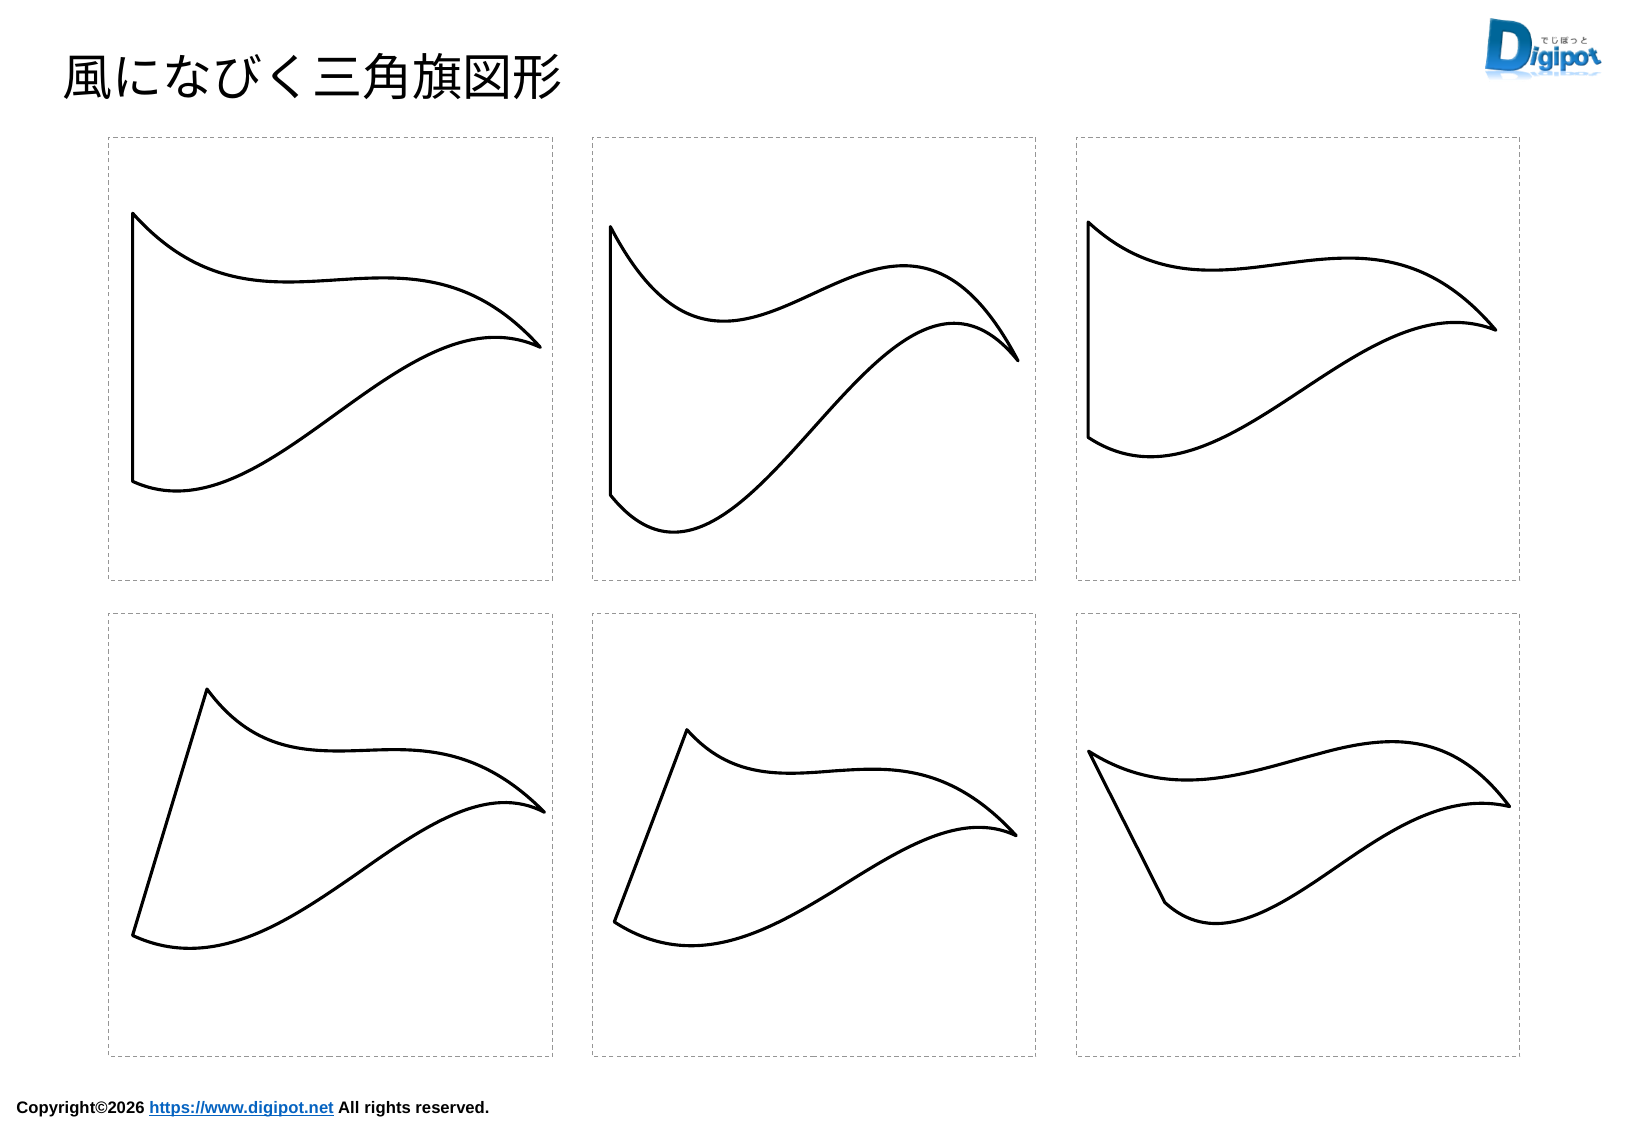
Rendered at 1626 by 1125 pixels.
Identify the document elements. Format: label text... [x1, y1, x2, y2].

picture [1485, 18, 1602, 82]
text_box [132, 689, 545, 949]
text_box [1088, 741, 1510, 924]
text_box [610, 226, 1019, 533]
text_box [1088, 222, 1496, 457]
text_box [614, 729, 1017, 946]
text_box 風になびく三角旗図形 [47, 38, 578, 113]
text_box [132, 213, 541, 492]
